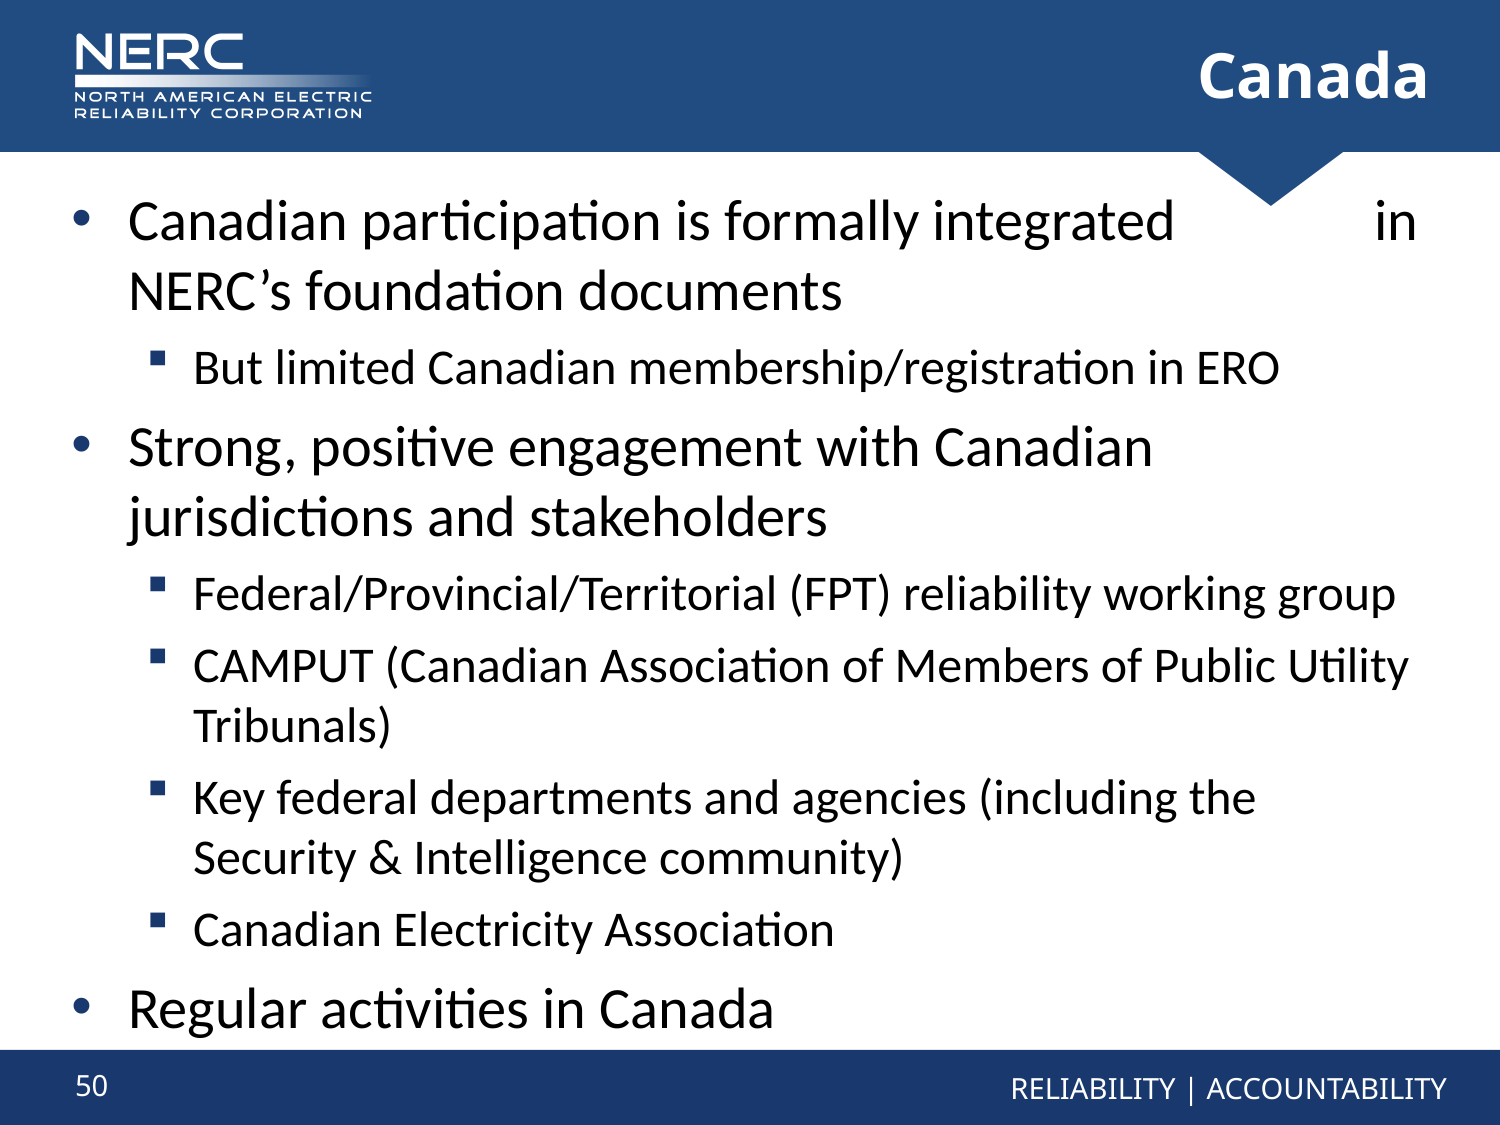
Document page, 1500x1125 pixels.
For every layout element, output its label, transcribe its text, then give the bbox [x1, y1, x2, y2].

list Canadian participation is formally integrated in NERC’s foundation documents But limited Canadian membership/registration in ERO Strong, positive engagement with Canadian jurisdictions and stakeholders Federal/Provincial/Territorial (FPT) reliability working group CAMPUT (Canadian Association of Members of Public Utility Tribunals) Key federal departments and agencies (including the Security & Intelligence community) Canadian Electricity Association Regular activities in Canada [56, 174, 1438, 975]
title Canada [474, 24, 1463, 133]
picture [0, 0, 1500, 206]
